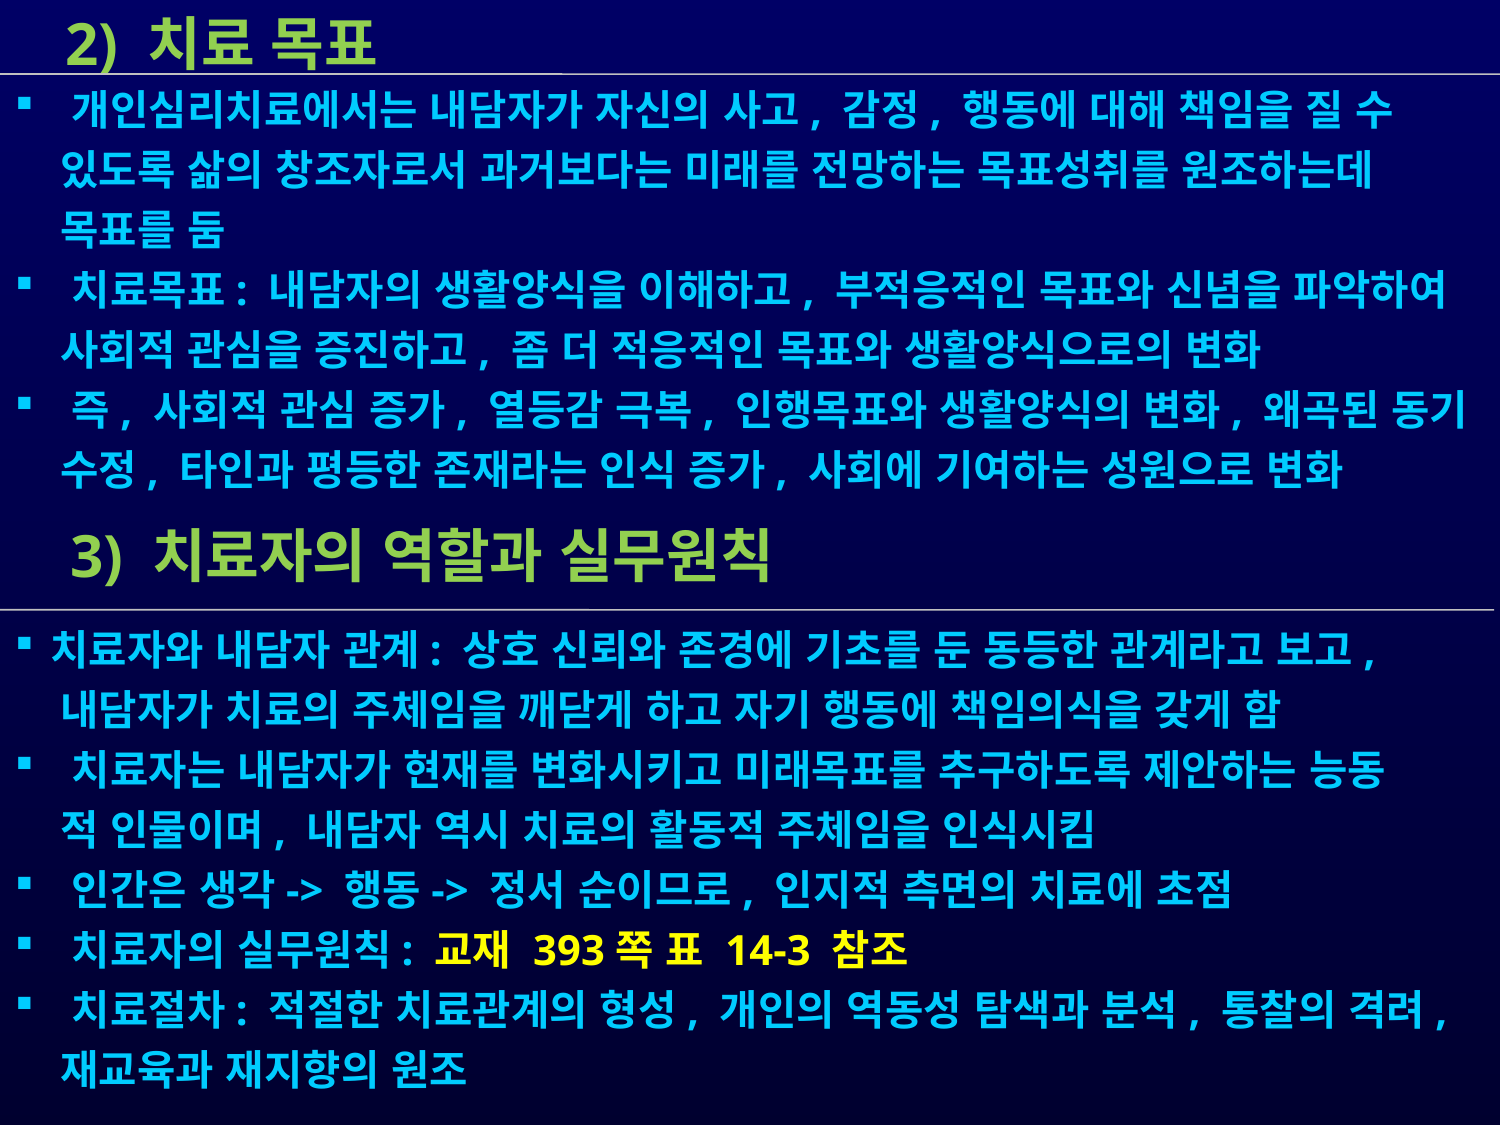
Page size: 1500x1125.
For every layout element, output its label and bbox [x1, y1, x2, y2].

text_box [0, 0, 1500, 1104]
